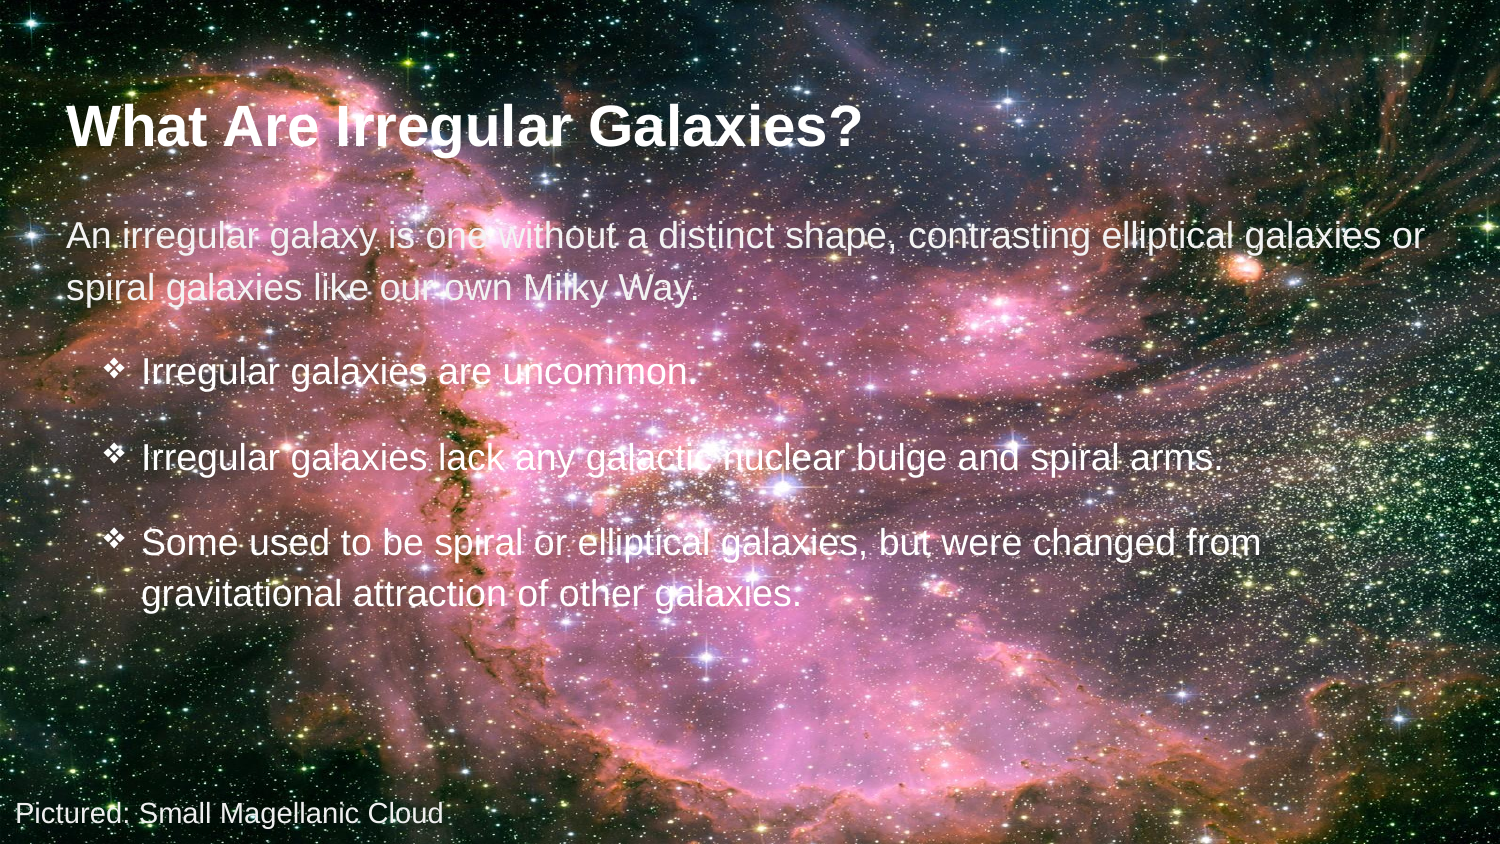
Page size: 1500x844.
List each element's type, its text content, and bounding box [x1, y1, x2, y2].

text_box Pictured: Small Magellanic Cloud [0, 779, 473, 844]
list An irregular galaxy is one without a distinct shape, contrasting elliptical galaxies or spiral galaxies like our own Milky Way. Irregular galaxies are uncommon. Irregular galaxies lack any galactic nuclear bulge and spiral arms. Some used to be spiral or elliptical galaxies, but were changed from gravitational attraction of other galaxies. [51, 189, 1449, 750]
title What Are Irregular Galaxies? [51, 72, 1449, 167]
picture [0, 0, 1500, 844]
